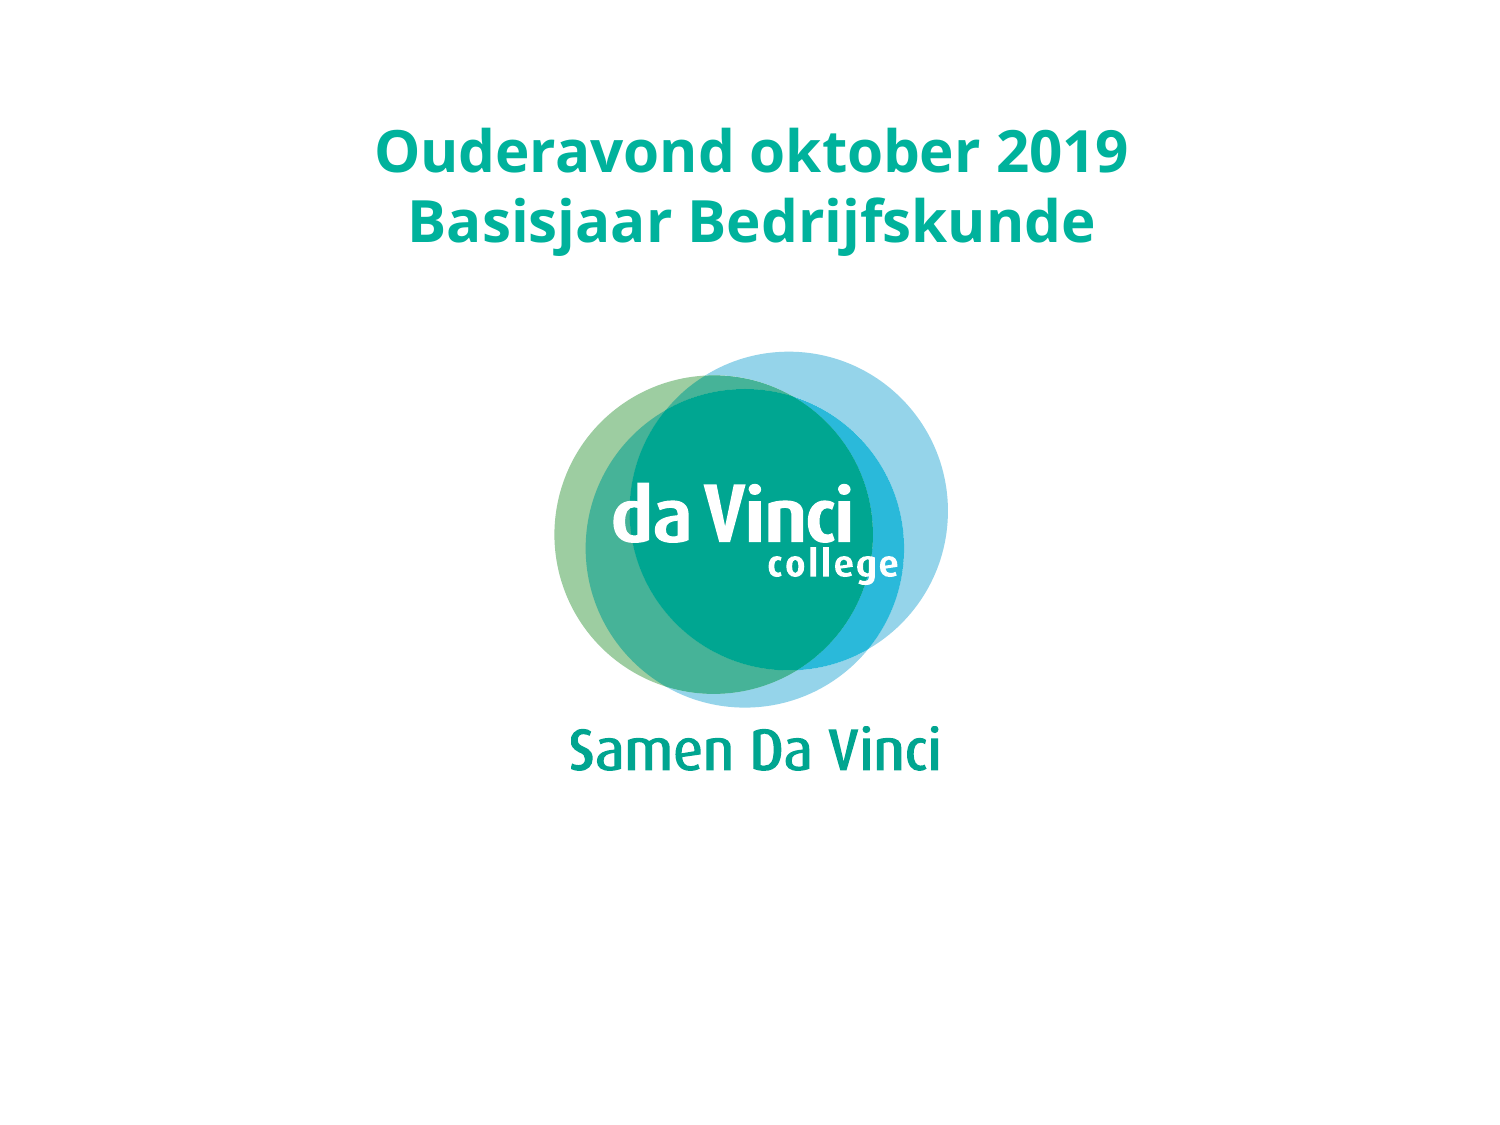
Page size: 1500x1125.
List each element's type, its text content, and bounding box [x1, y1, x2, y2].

title Ouderavond oktober 2019 Basisjaar Bedrijfskunde [76, 90, 1427, 278]
